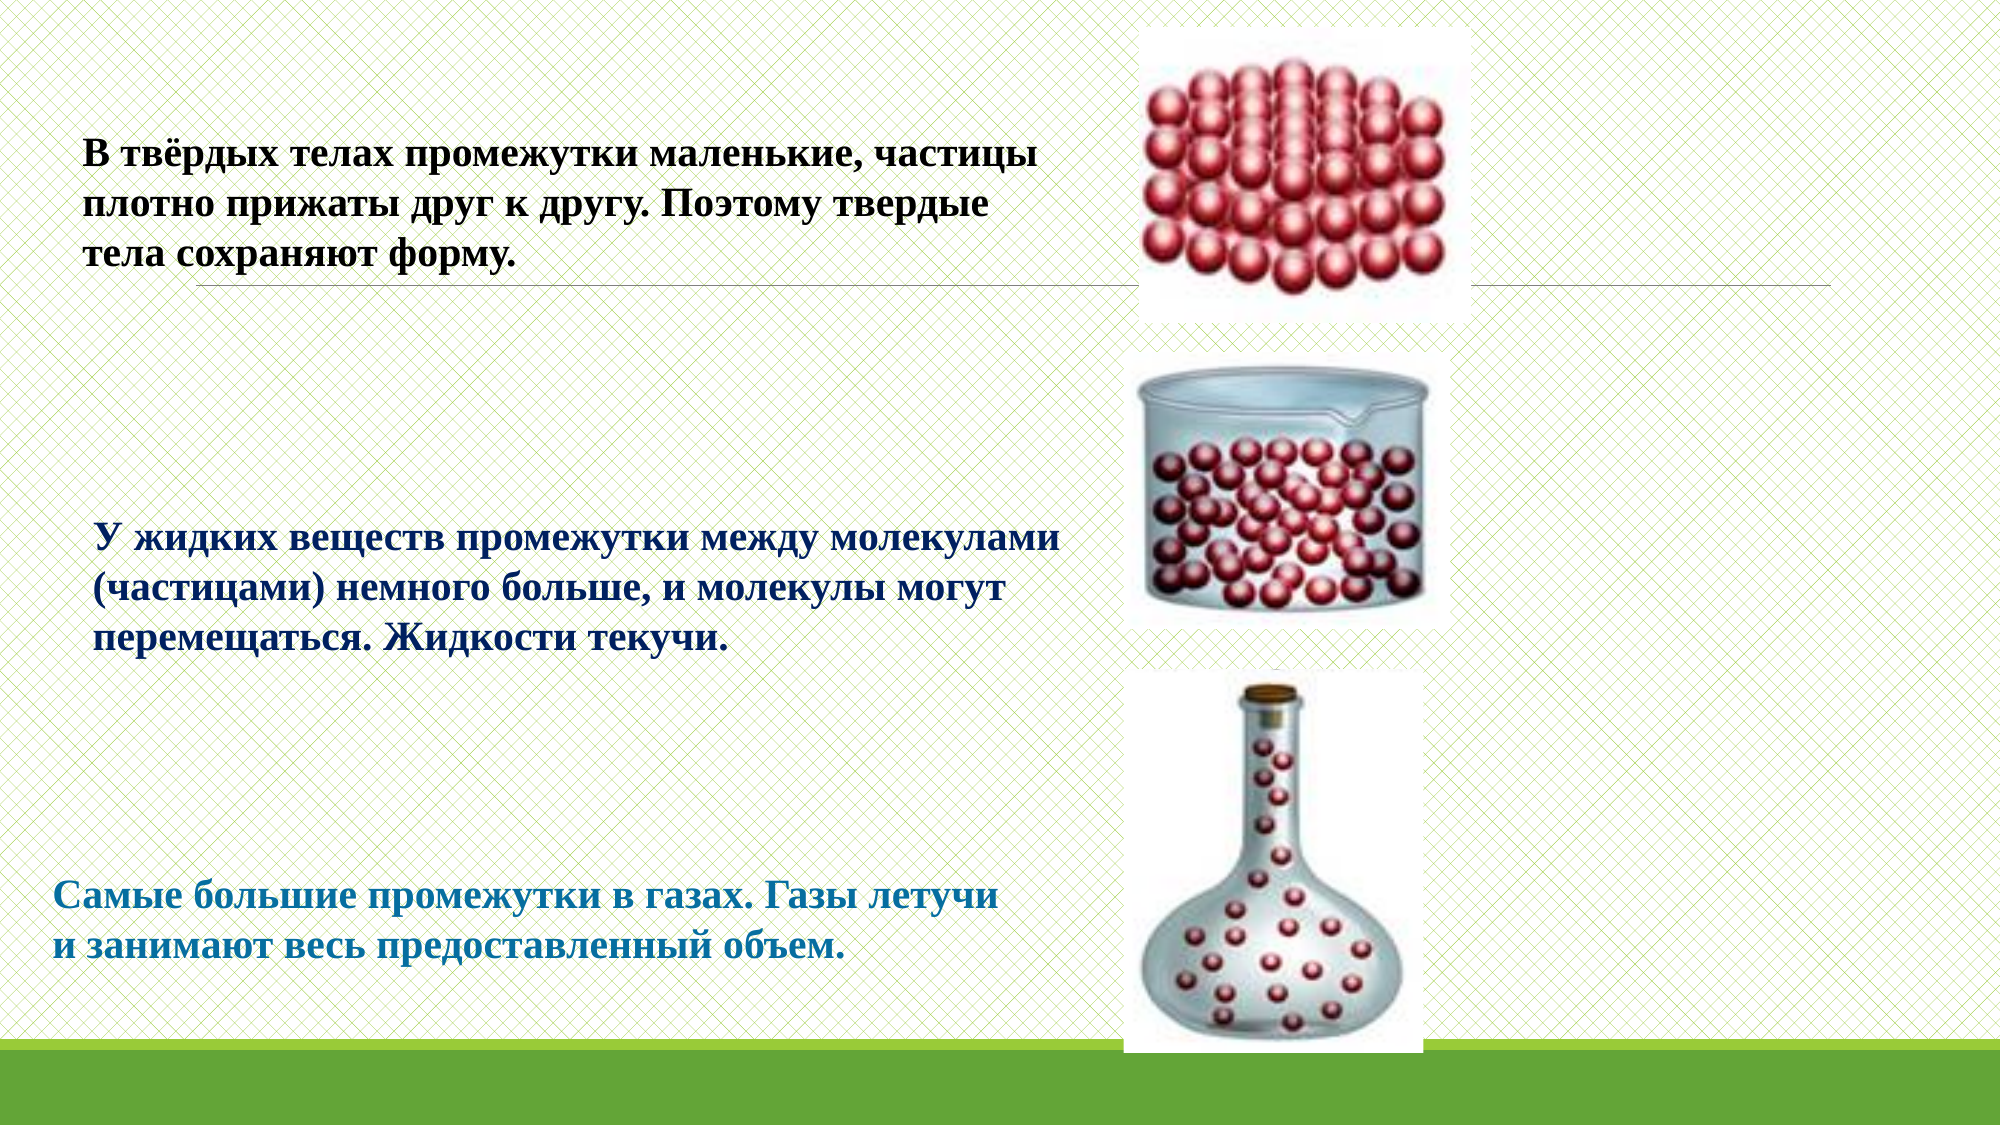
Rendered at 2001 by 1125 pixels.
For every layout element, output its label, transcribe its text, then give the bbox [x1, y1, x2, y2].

text_box В твёрдых телах промежутки маленькие, частицы плотно прижаты друг к другу. Поэтому твердые тела сохраняют форму. [67, 117, 1068, 283]
picture [1122, 352, 1451, 629]
picture [1122, 668, 1424, 1053]
text_box У жидких веществ промежутки между молекулами (частицами) немного больше, и молекулы могут перемещаться. Жидкости текучи. [78, 501, 1078, 667]
picture [1138, 27, 1472, 323]
text_box Самые большие промежутки в газах. Газы летучи и занимают весь предоставленный объем. [37, 858, 1038, 974]
